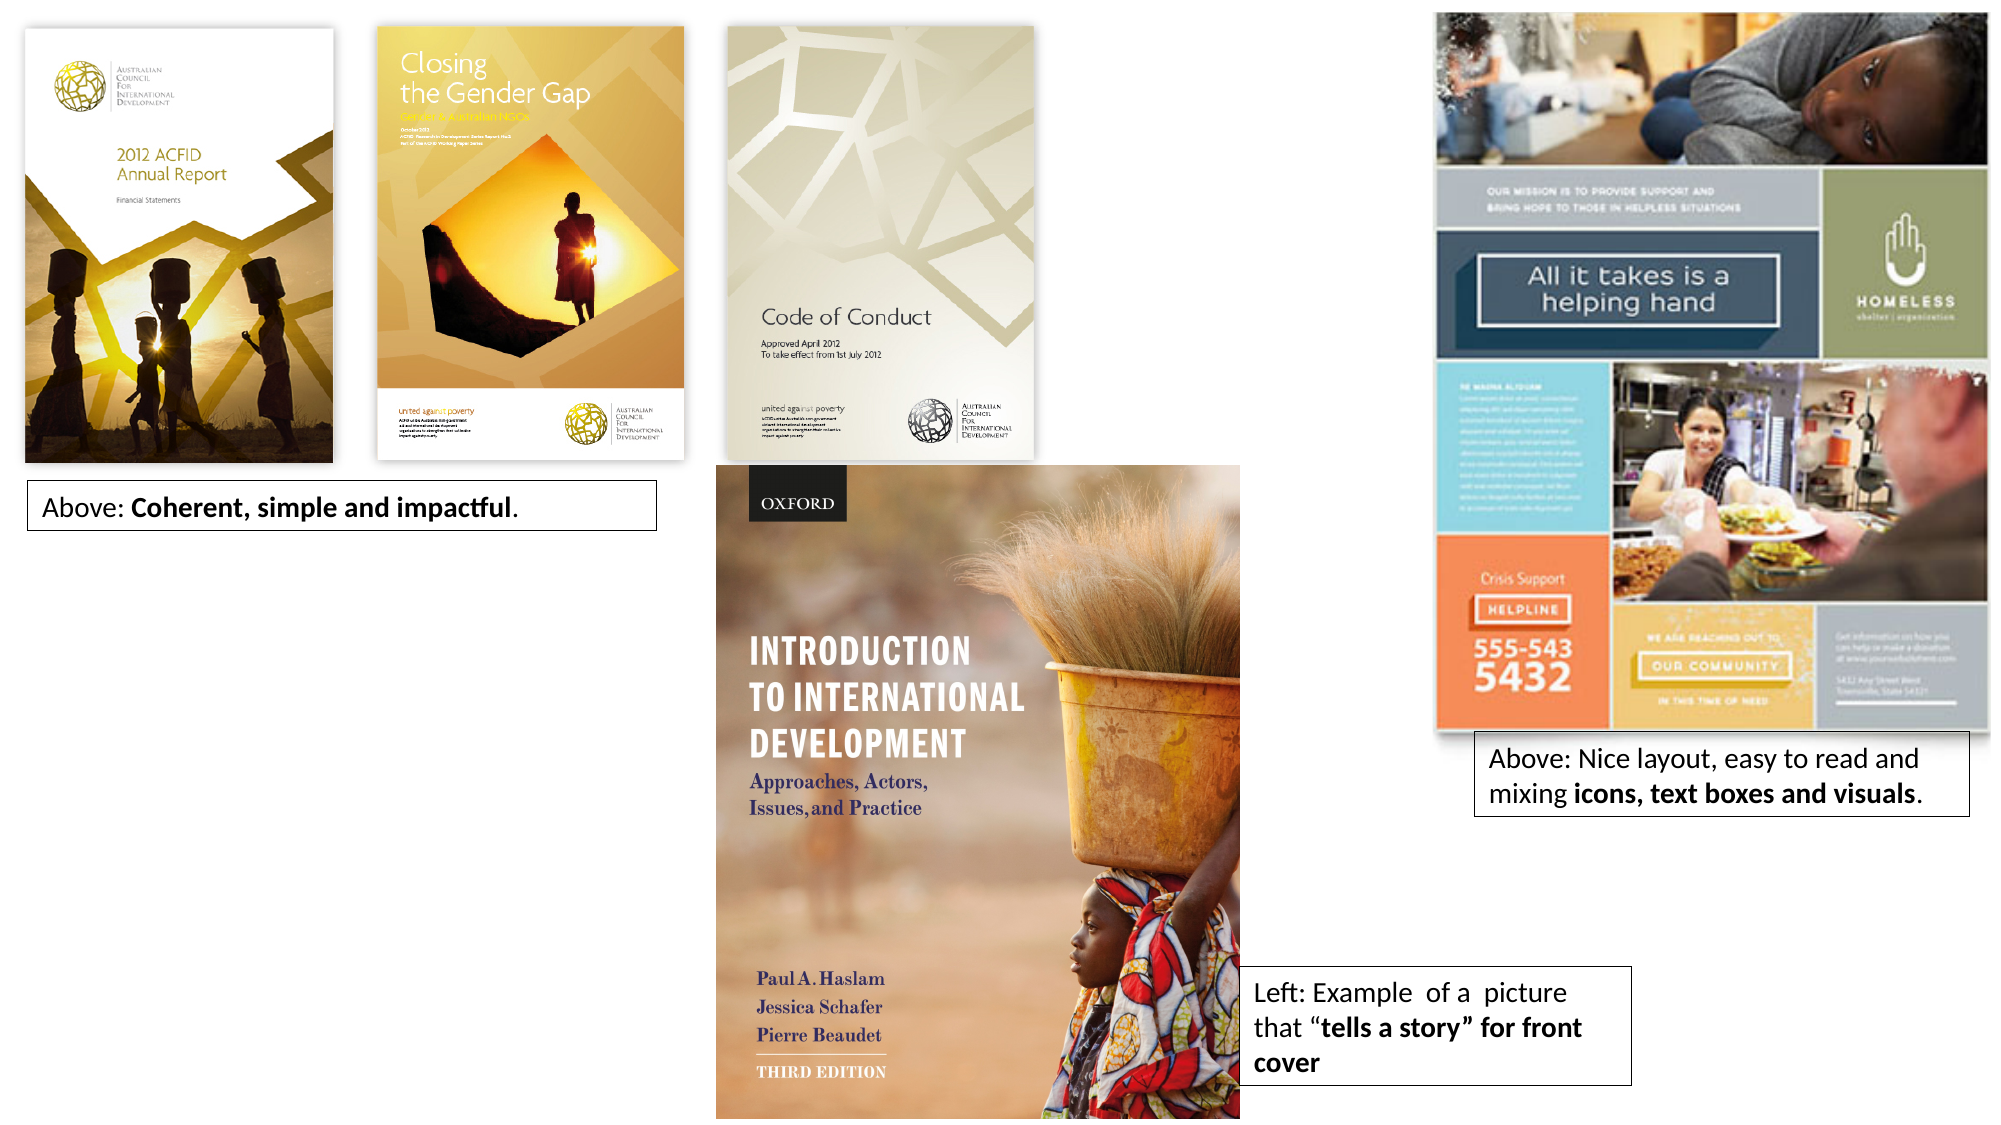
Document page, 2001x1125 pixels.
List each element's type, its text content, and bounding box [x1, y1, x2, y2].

text_box Above: Coherent, simple and impactful. [27, 480, 657, 531]
text_box Left: Example of a picture that “tells a story” for front cover [1240, 966, 1632, 1086]
picture [1432, 11, 1991, 788]
picture [0, 2, 1240, 1119]
text_box Above: Nice layout, easy to read and mixing icons, text boxes and visuals. [1474, 788, 1970, 817]
